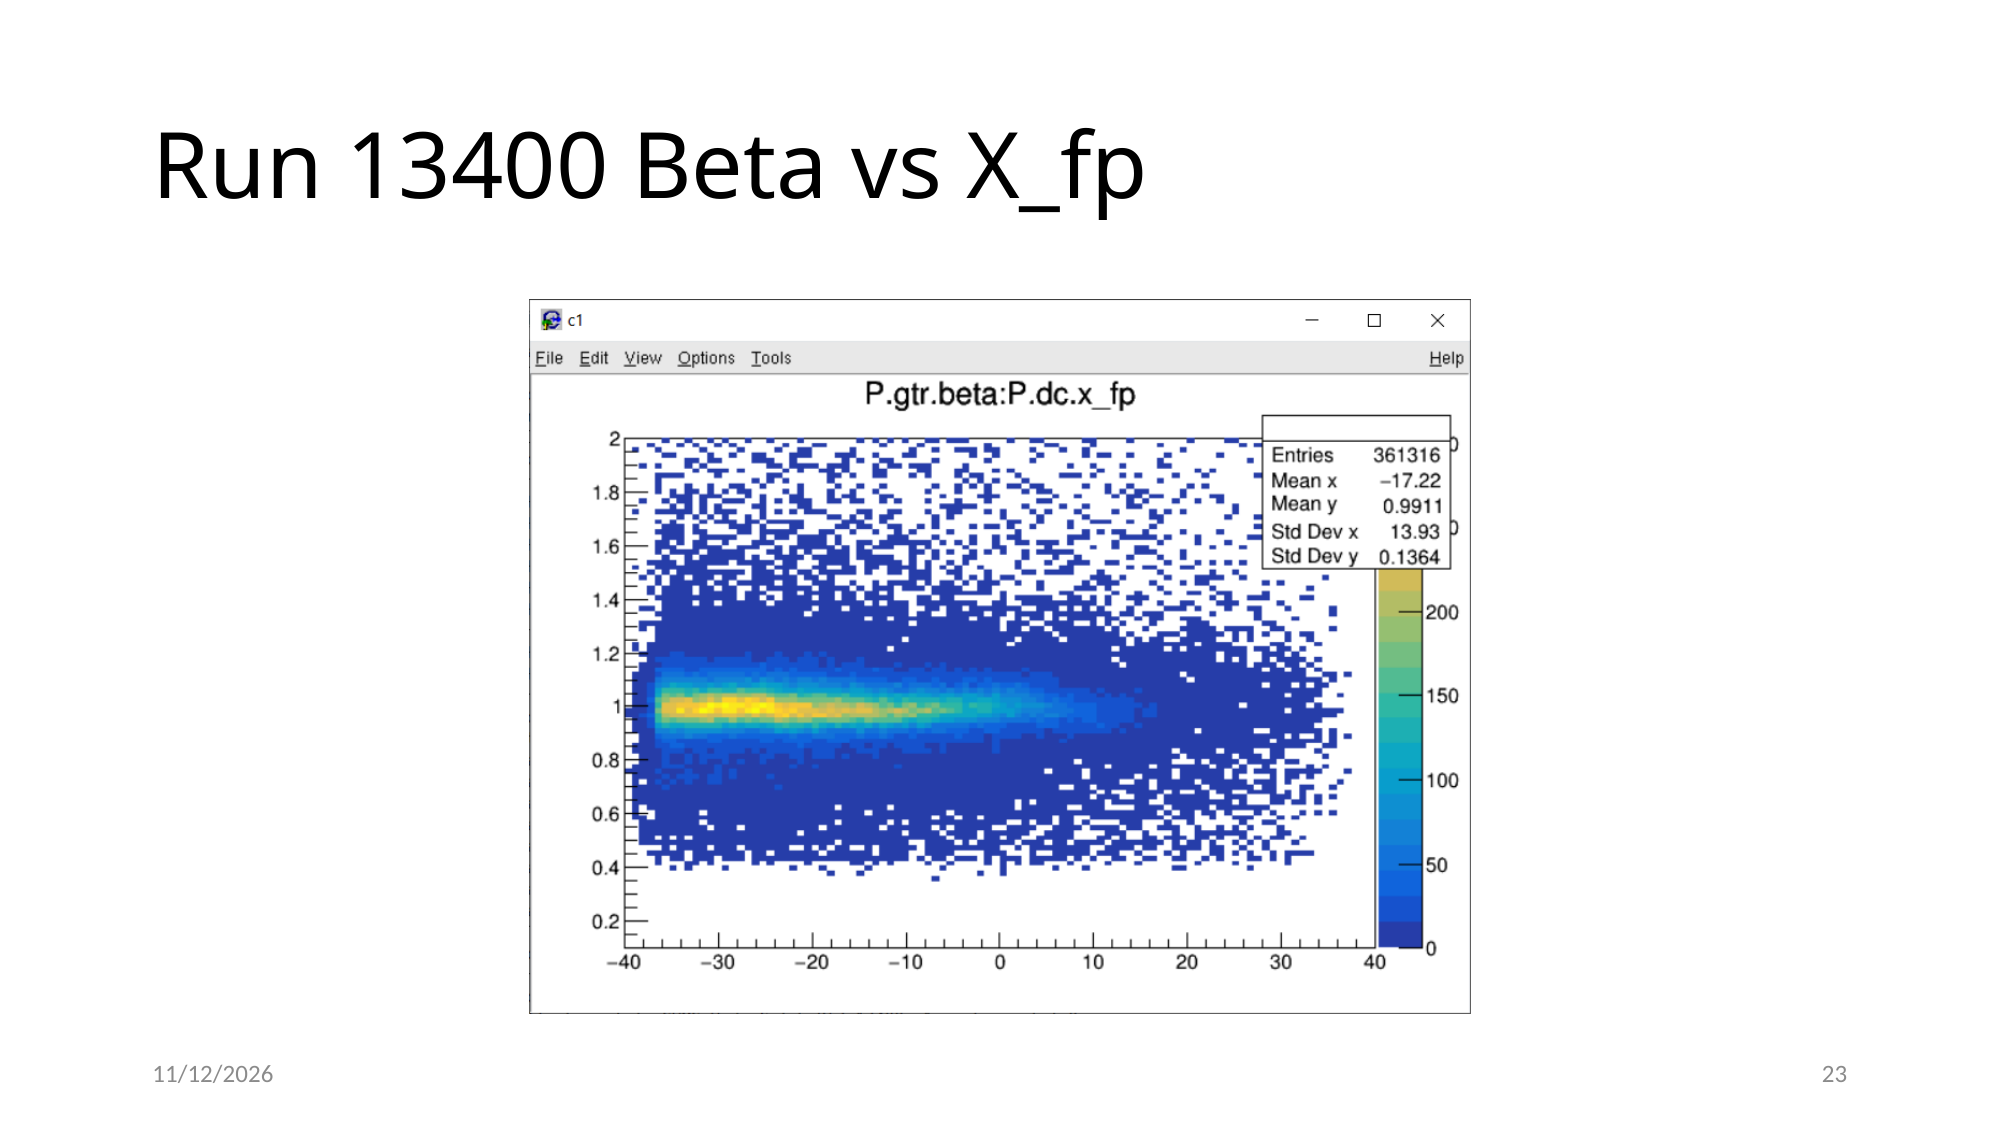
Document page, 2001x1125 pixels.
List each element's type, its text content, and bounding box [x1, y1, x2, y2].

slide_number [137, 1042, 588, 1103]
slide_number 23 [1412, 1042, 1863, 1103]
title Run 13400 Beta vs X_fp [137, 59, 1863, 278]
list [529, 299, 1471, 1014]
